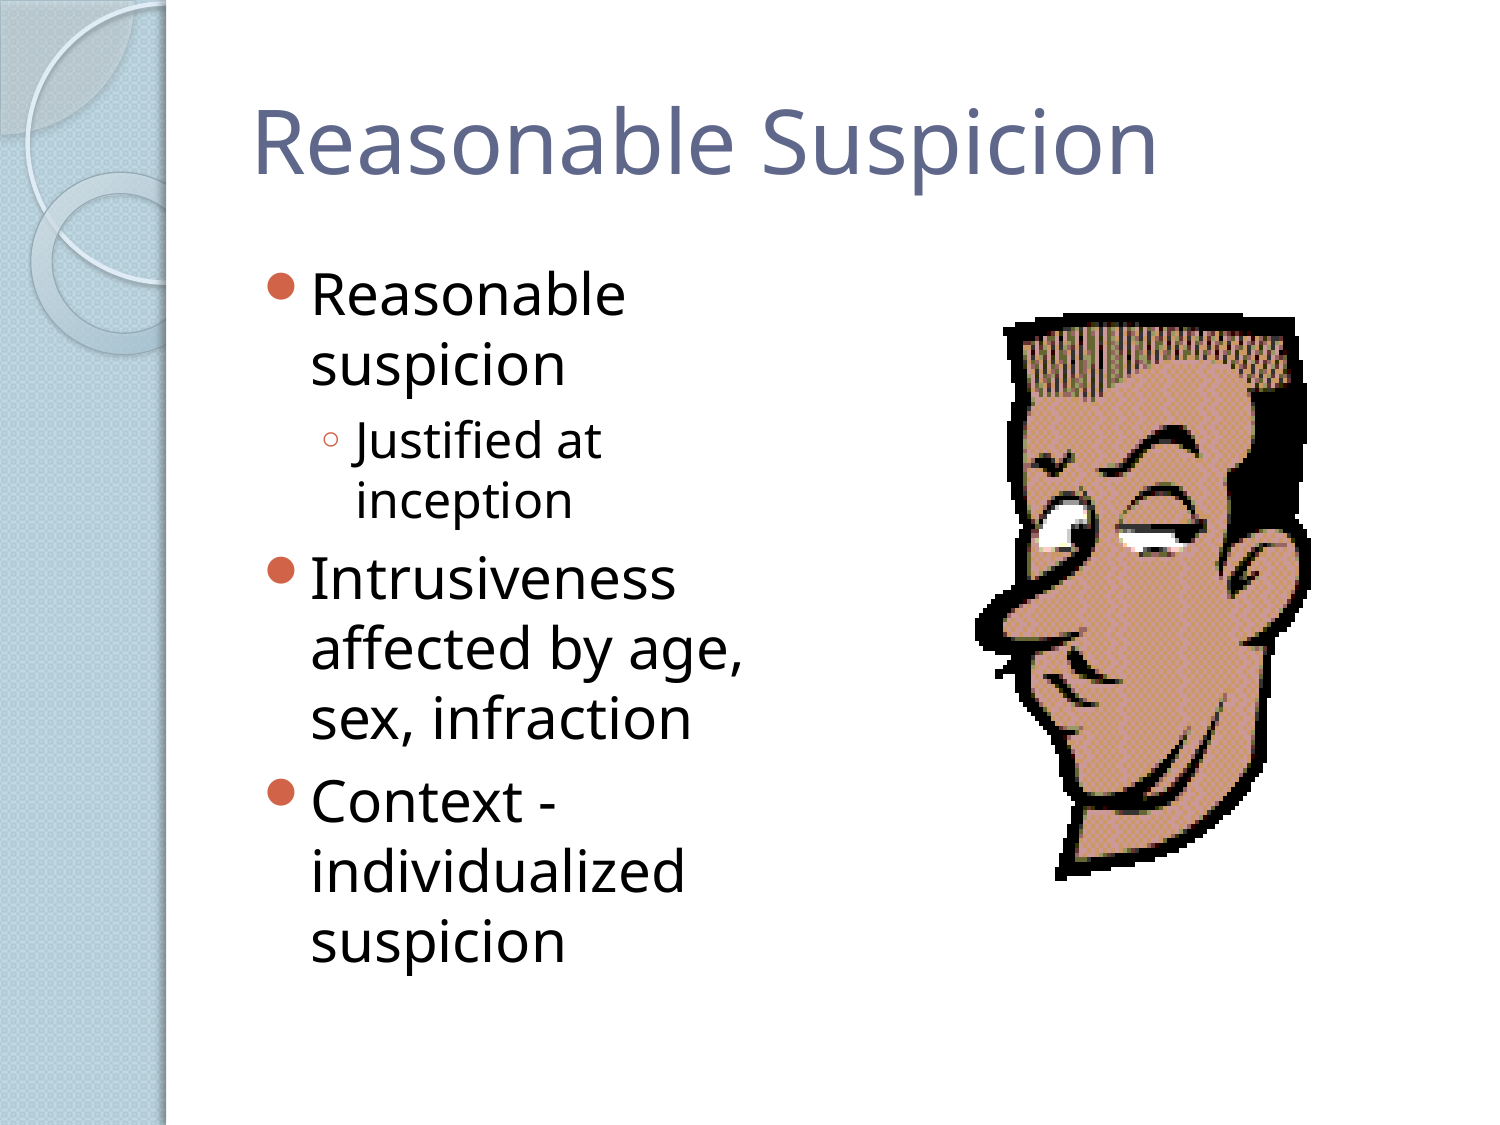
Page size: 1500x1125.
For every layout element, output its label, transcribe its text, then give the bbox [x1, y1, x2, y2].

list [887, 299, 1401, 901]
list Reasonable suspicion Justified at inception Intrusiveness affected by age, sex, infraction Context - individualized suspicion [235, 249, 836, 1015]
title Reasonable Suspicion [235, 45, 1466, 233]
